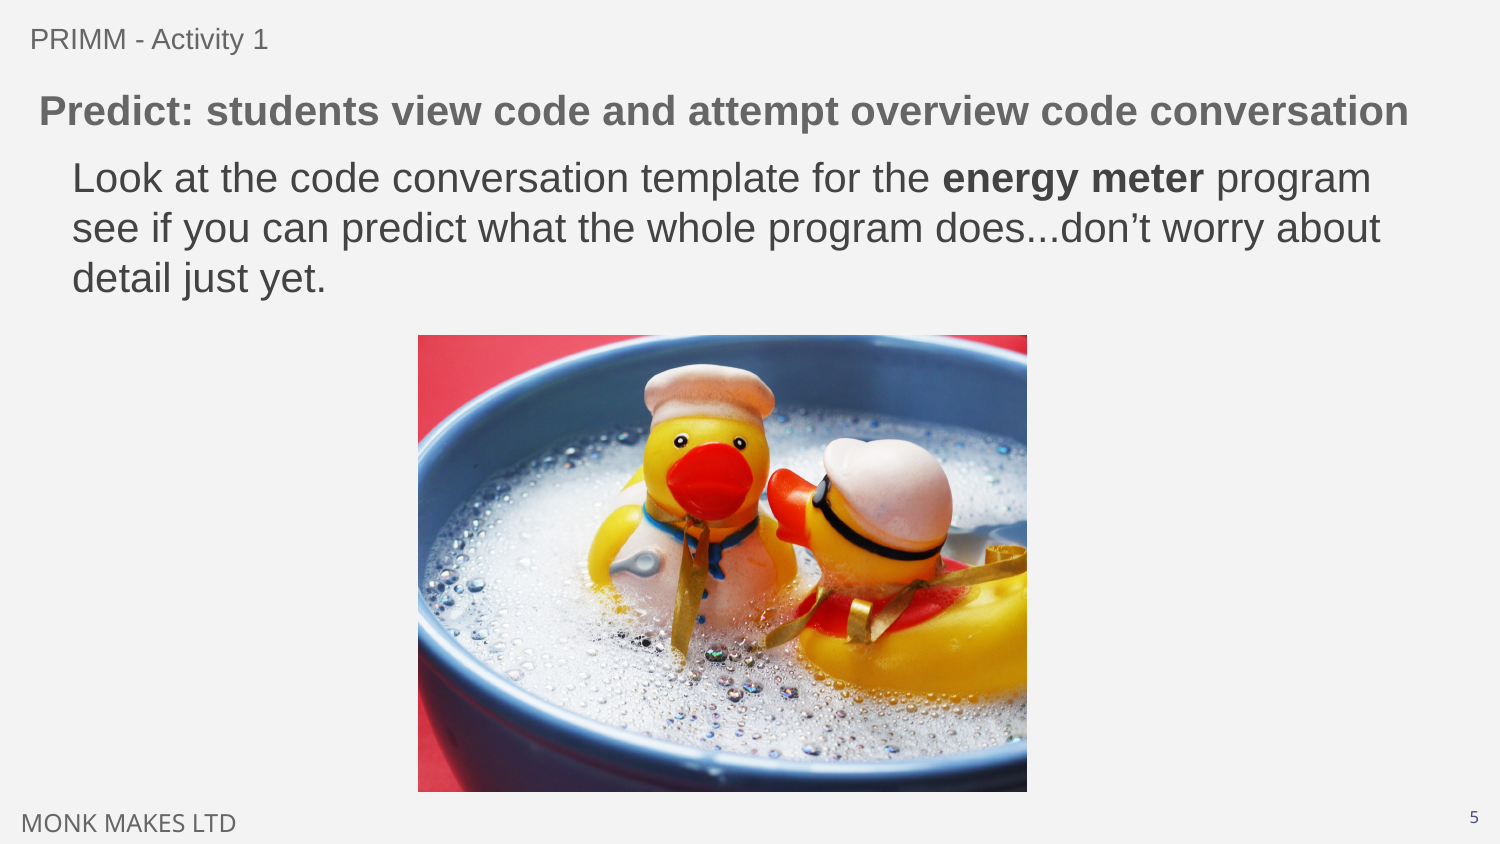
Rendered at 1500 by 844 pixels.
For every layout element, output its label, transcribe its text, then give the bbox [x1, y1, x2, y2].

picture [418, 335, 1027, 793]
text_box Look at the code conversation template for the energy meter program see if you can predict what the whole program does...don’t worry about detail just yet. [56, 136, 1444, 287]
title Predict: students view code and attempt overview code conversation [24, 52, 1477, 167]
slide_number ‹#› [1448, 792, 1500, 844]
subtitle PRIMM - Activity 1 [14, 0, 1500, 52]
